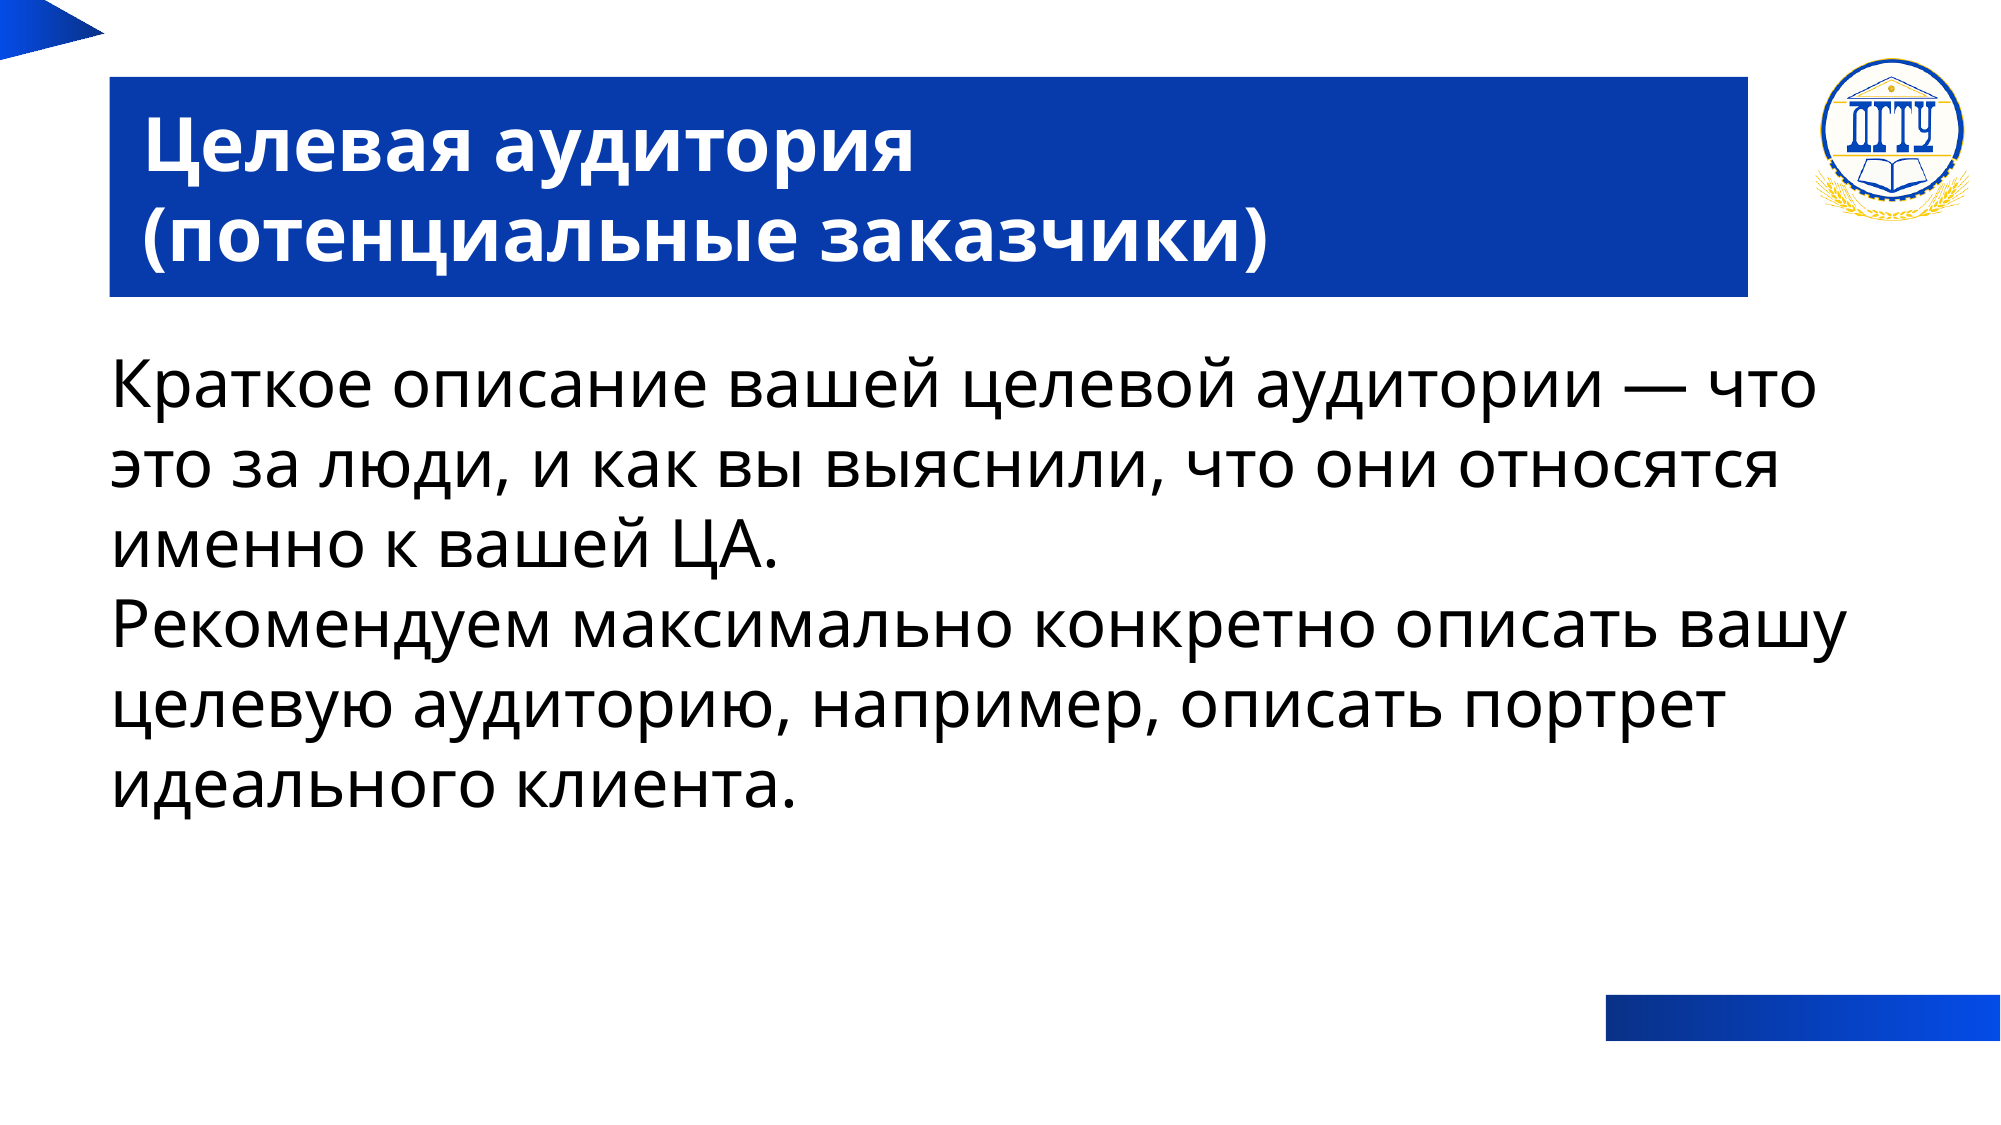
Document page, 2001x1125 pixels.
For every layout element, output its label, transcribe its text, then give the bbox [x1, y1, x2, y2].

picture [0, 0, 168, 108]
text_box Краткое описание вашей целевой аудитории — что это за люди, и как вы выяснили, что они относятся именно к вашей ЦА. Рекомендуем максимально конкретно описать вашу целевую аудиторию, например, описать портрет идеального клиента. [83, 333, 1893, 829]
picture [1815, 58, 1969, 221]
text_box Целевая аудитория (потенциальные заказчики) [109, 76, 1748, 297]
picture [1578, 991, 2001, 1076]
